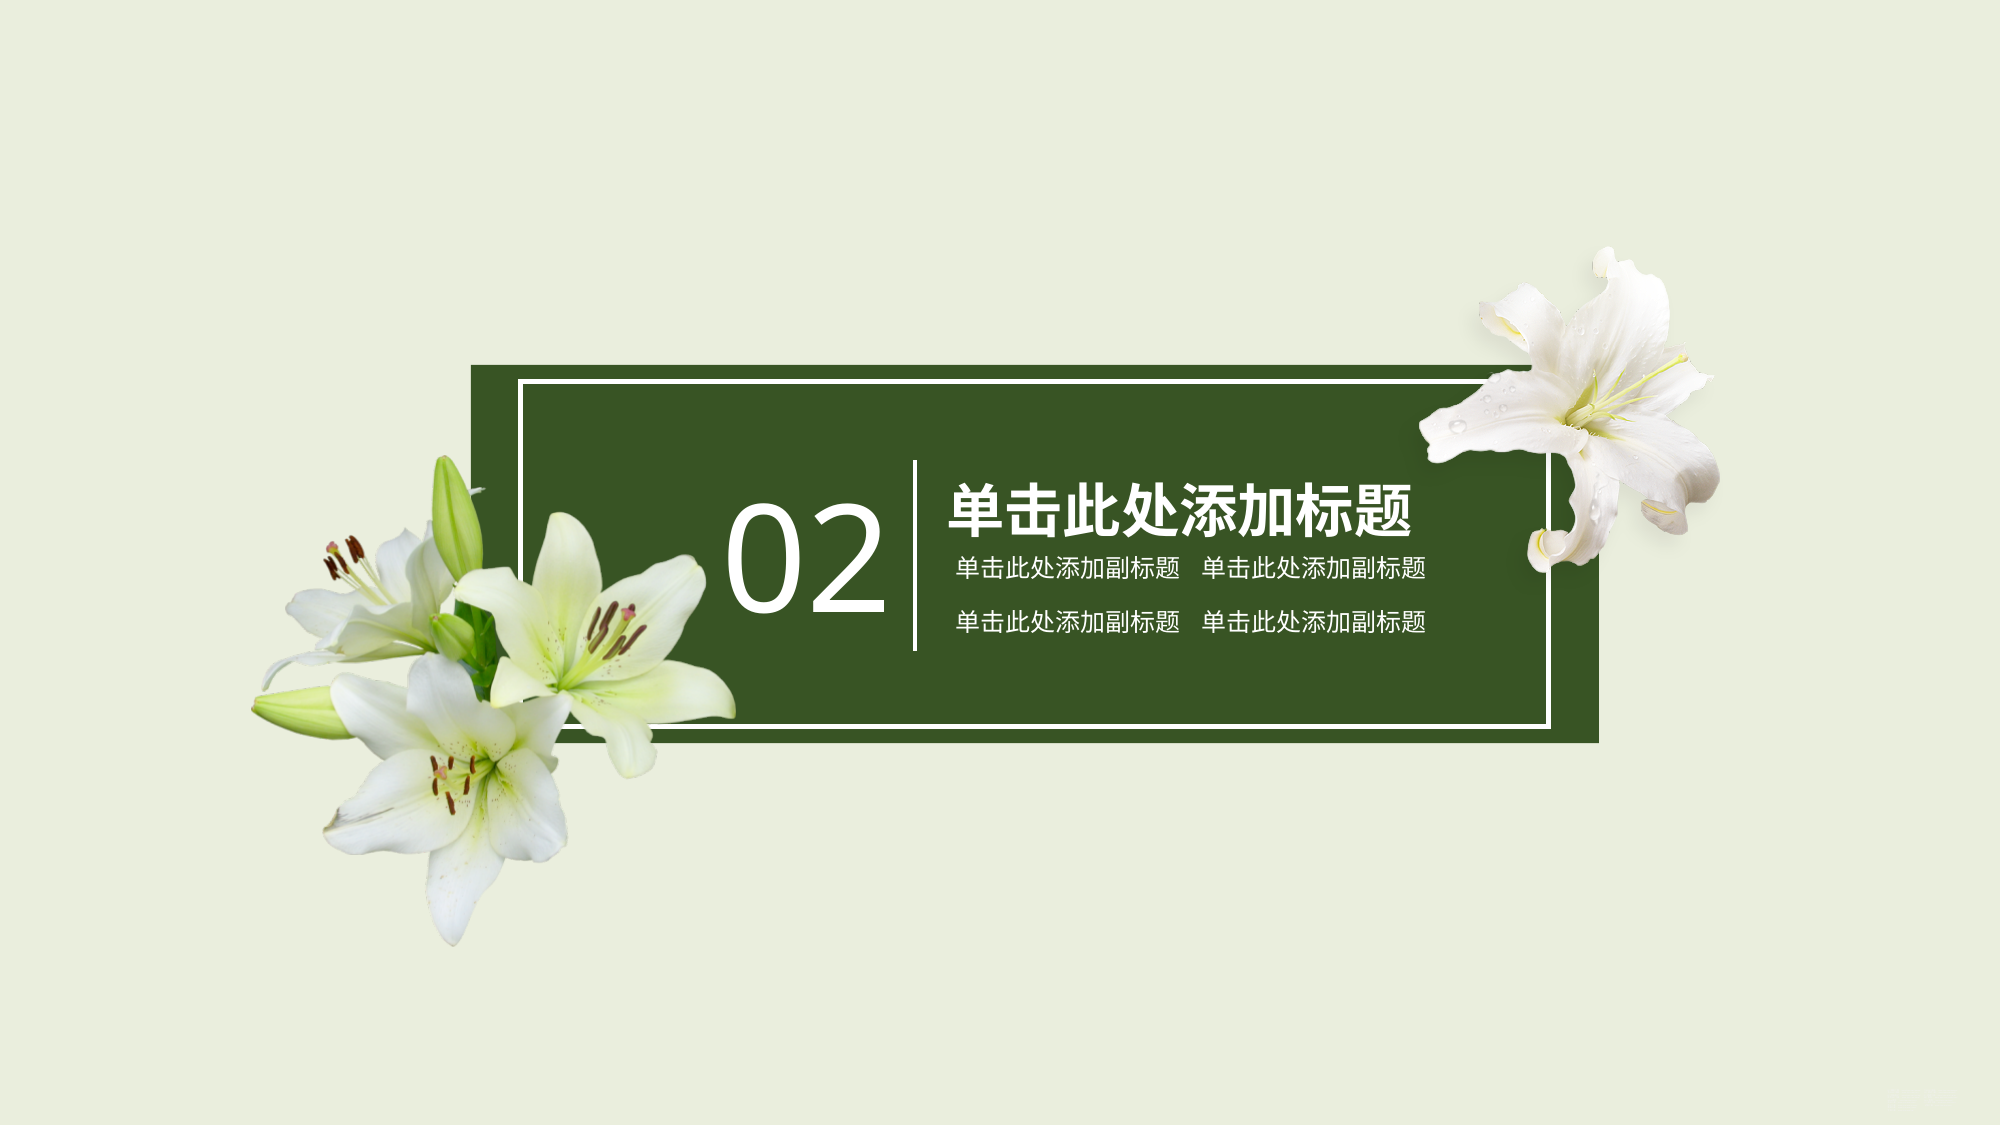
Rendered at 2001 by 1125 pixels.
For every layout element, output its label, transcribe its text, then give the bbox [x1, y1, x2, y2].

text_box 单击此处添加副标题 [941, 599, 1187, 644]
text_box [736, 595, 1600, 744]
text_box 单击此处添加副标题 [1187, 545, 1398, 591]
picture [1398, 246, 1723, 595]
text_box 02 [736, 455, 908, 651]
picture [251, 455, 736, 947]
text_box 单击此处添加副标题 [941, 545, 1187, 591]
text_box 单击此处添加副标题 [1187, 599, 1442, 644]
text_box [520, 381, 1550, 727]
text_box 单击此处添加标题 [931, 467, 1398, 552]
text_box [470, 364, 1398, 455]
